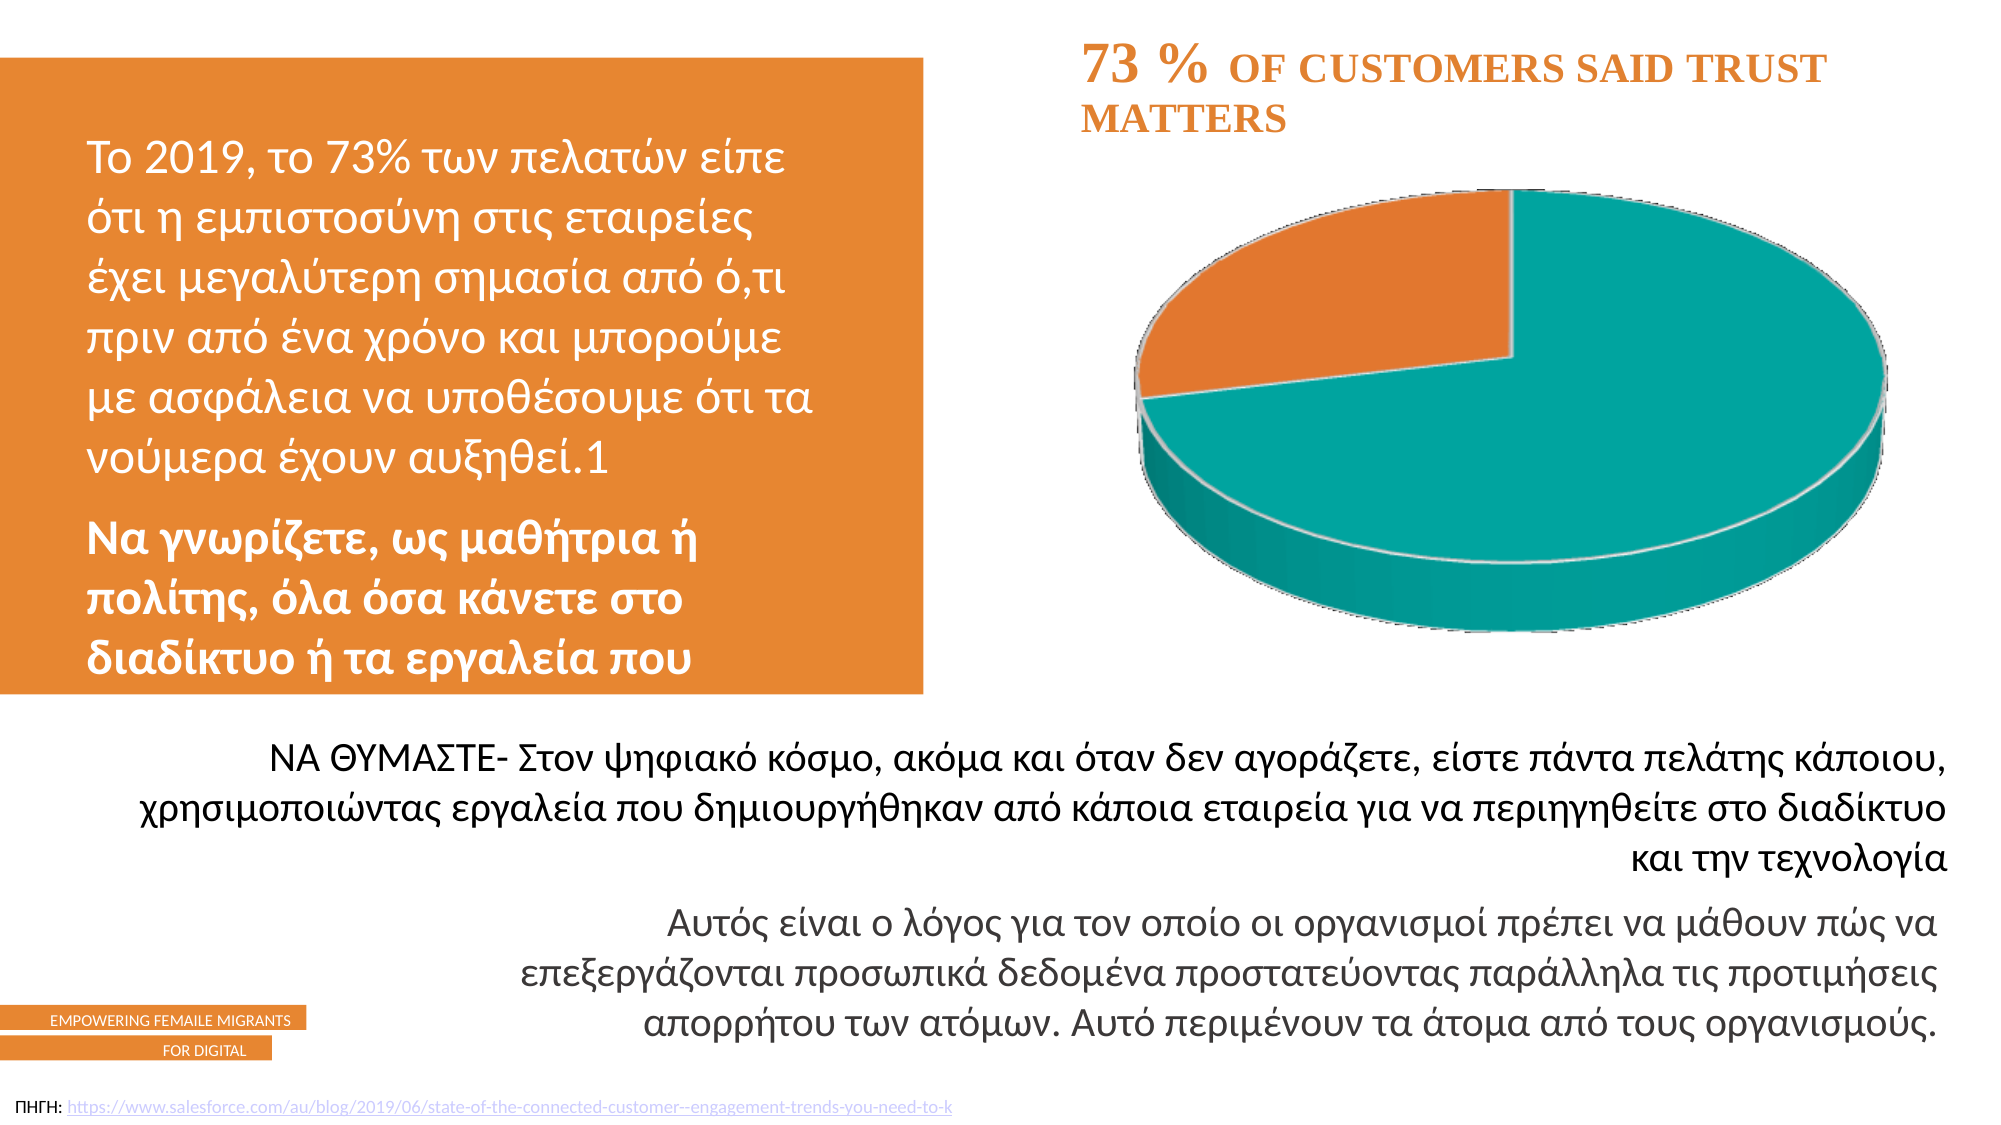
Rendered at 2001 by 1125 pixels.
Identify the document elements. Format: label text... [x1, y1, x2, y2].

text_box ΝΑ ΘΥΜΑΣΤΕ- Στον ψηφιακό κόσμο, ακόμα και όταν δεν αγοράζετε, είστε πάντα πελάτης κάποιου, χρησιμοποιώντας εργαλεία που δημιουργήθηκαν από κάποια εταιρεία για να περιηγηθείτε στο διαδίκτυο και την τεχνολογία [63, 721, 1963, 887]
text_box ΠΗΓΗ: https://www.salesforce.com/au/blog/2019/06/state-of-the-connected-customer--engagement-trends-you-need-to-k [0, 1087, 1000, 1125]
text_box Το 2019, το 73% των πελατών είπε ότι η εμπιστοσύνη στις εταιρείες έχει μεγαλύτερη σημασία από ό,τι πριν από ένα χρόνο και μπορούμε με ασφάλεια να υποθέσουμε ότι τα νούμερα έχουν αυξηθεί.1 Να γνωρίζετε, ως μαθήτρια ή πολίτης, όλα όσα κάνετε στο διαδίκτυο ή τα εργαλεία που χρησιμοποιείτε είναι ιδιοκτησία κάποιας εταιρείας. [71, 116, 852, 658]
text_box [1066, 5, 1963, 769]
text_box Αυτός είναι ο λόγος για τον οποίο οι οργανισμοί πρέπει να μάθουν πώς να επεξεργάζονται προσωπικά δεδομένα προστατεύοντας παράλληλα τις προτιμήσεις απορρήτου των ατόμων. Αυτό περιμένουν τα άτομα από τους οργανισμούς. [461, 887, 1954, 1027]
